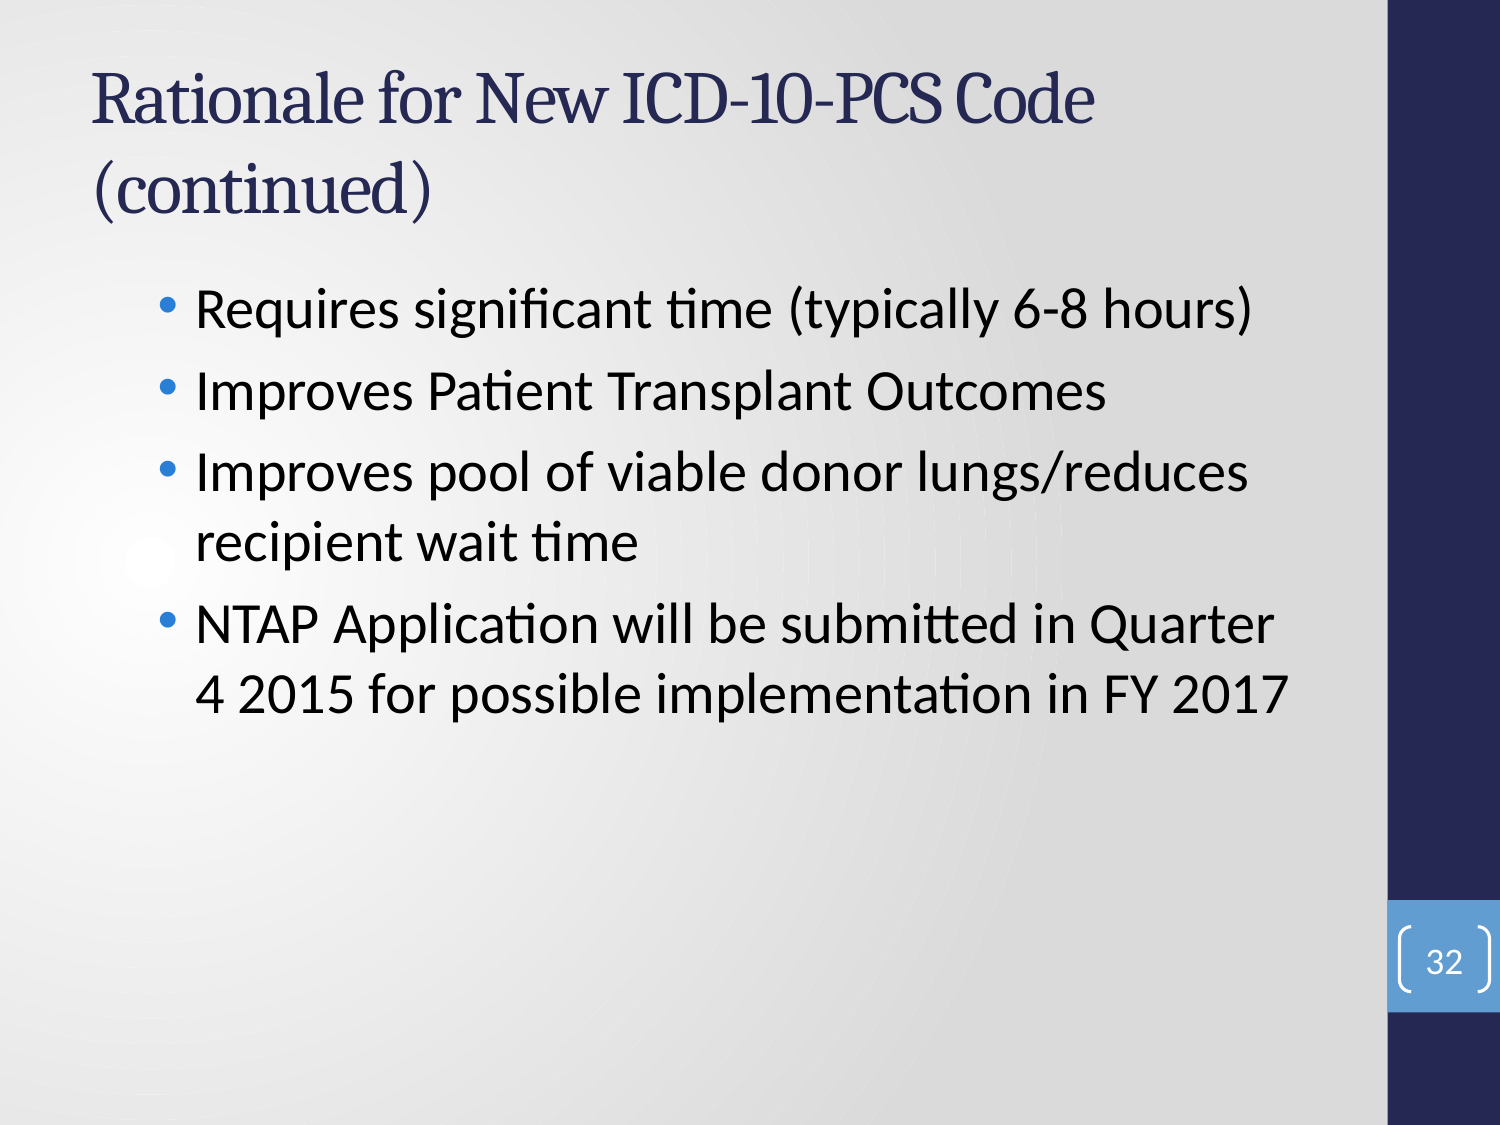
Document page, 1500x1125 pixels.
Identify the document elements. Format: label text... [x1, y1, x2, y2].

title Rationale for New ICD-10-PCS Code (continued) [75, 45, 1325, 233]
list Requires significant time (typically 6-8 hours) Improves Patient Transplant Outcomes Improves pool of viable donor lungs/reduces recipient wait time NTAP Application will be submitted in Quarter 4 2015 for possible implementation in FY 2017 [75, 262, 1325, 1050]
slide_number 32 [1397, 925, 1492, 994]
